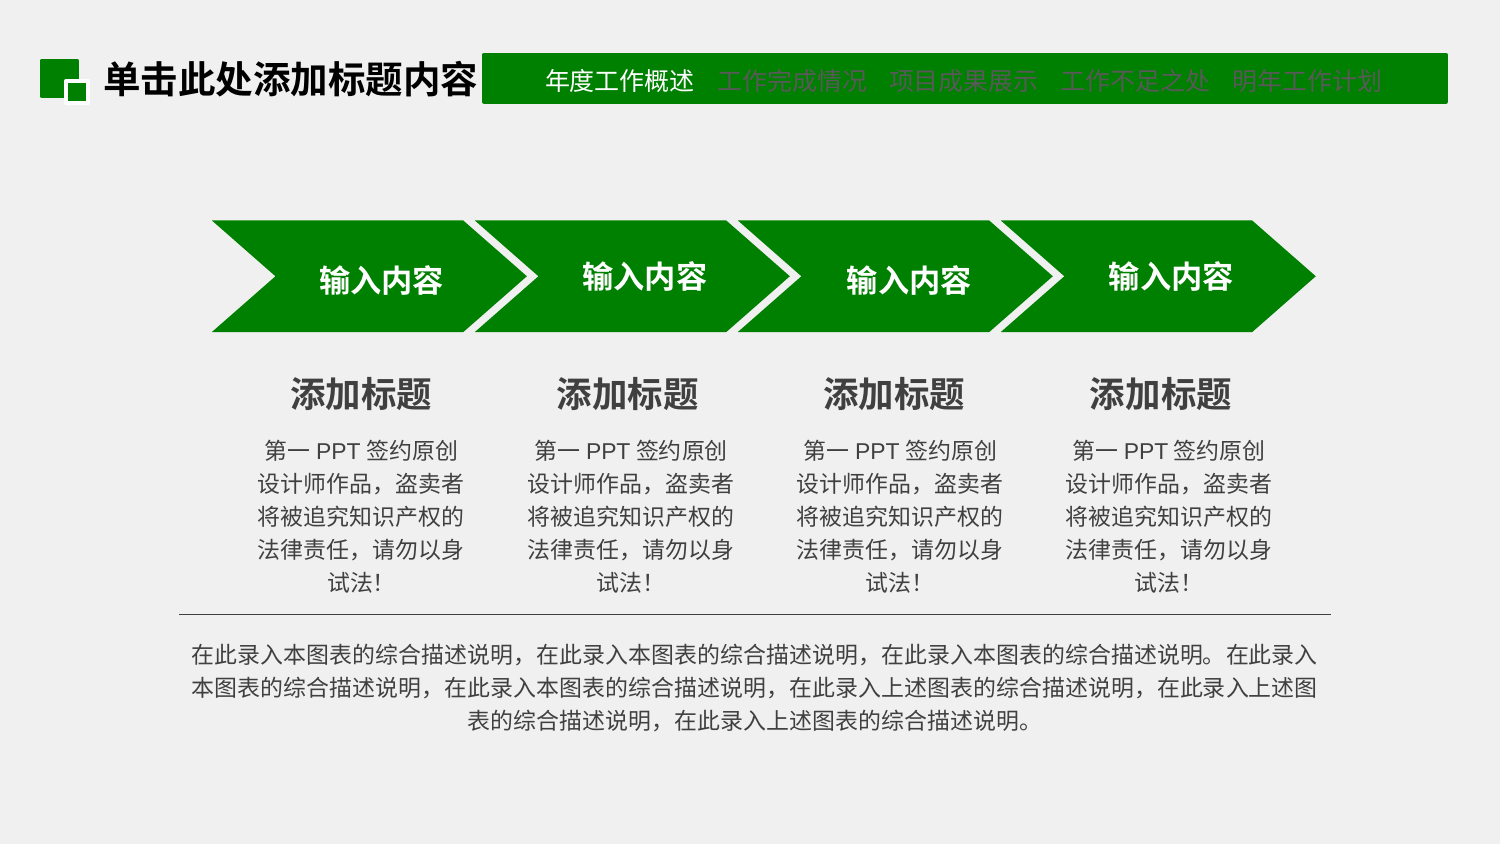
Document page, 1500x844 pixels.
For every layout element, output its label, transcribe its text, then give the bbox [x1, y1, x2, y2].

text_box 第一PPT签约原创设计师作品，盗卖者将被追究知识产权的法律责任，请勿以身试法！ [783, 425, 1017, 602]
text_box 单击此处添加标题内容 [88, 48, 680, 108]
text_box 在此录入本图表的综合描述说明，在此录入本图表的综合描述说明，在此录入本图表的综合描述说明。在此录入本图表的综合描述说明，在此录入本图表的综合描述说明，在此录入上述图表的综合描述说明，在此录入上述图表的综合描述说明，在此录入上述图表的综合描述说明。 [177, 629, 1333, 740]
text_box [211, 220, 528, 333]
text_box 添加标题 [545, 366, 711, 420]
text_box 添加标题 [1078, 366, 1244, 420]
text_box 第一PPT签约原创设计师作品，盗卖者将被追究知识产权的法律责任，请勿以身试法！ [1053, 425, 1285, 602]
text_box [529, 220, 735, 333]
text_box 添加标题 [812, 366, 977, 420]
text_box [737, 220, 1054, 333]
text_box 添加标题 [278, 366, 444, 420]
text_box 第一PPT签约原创设计师作品，盗卖者将被追究知识产权的法律责任，请勿以身试法！ [244, 425, 479, 602]
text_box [1056, 220, 1317, 333]
text_box 第一PPT签约原创设计师作品，盗卖者将被追究知识产权的法律责任，请勿以身试法！ [516, 425, 747, 602]
